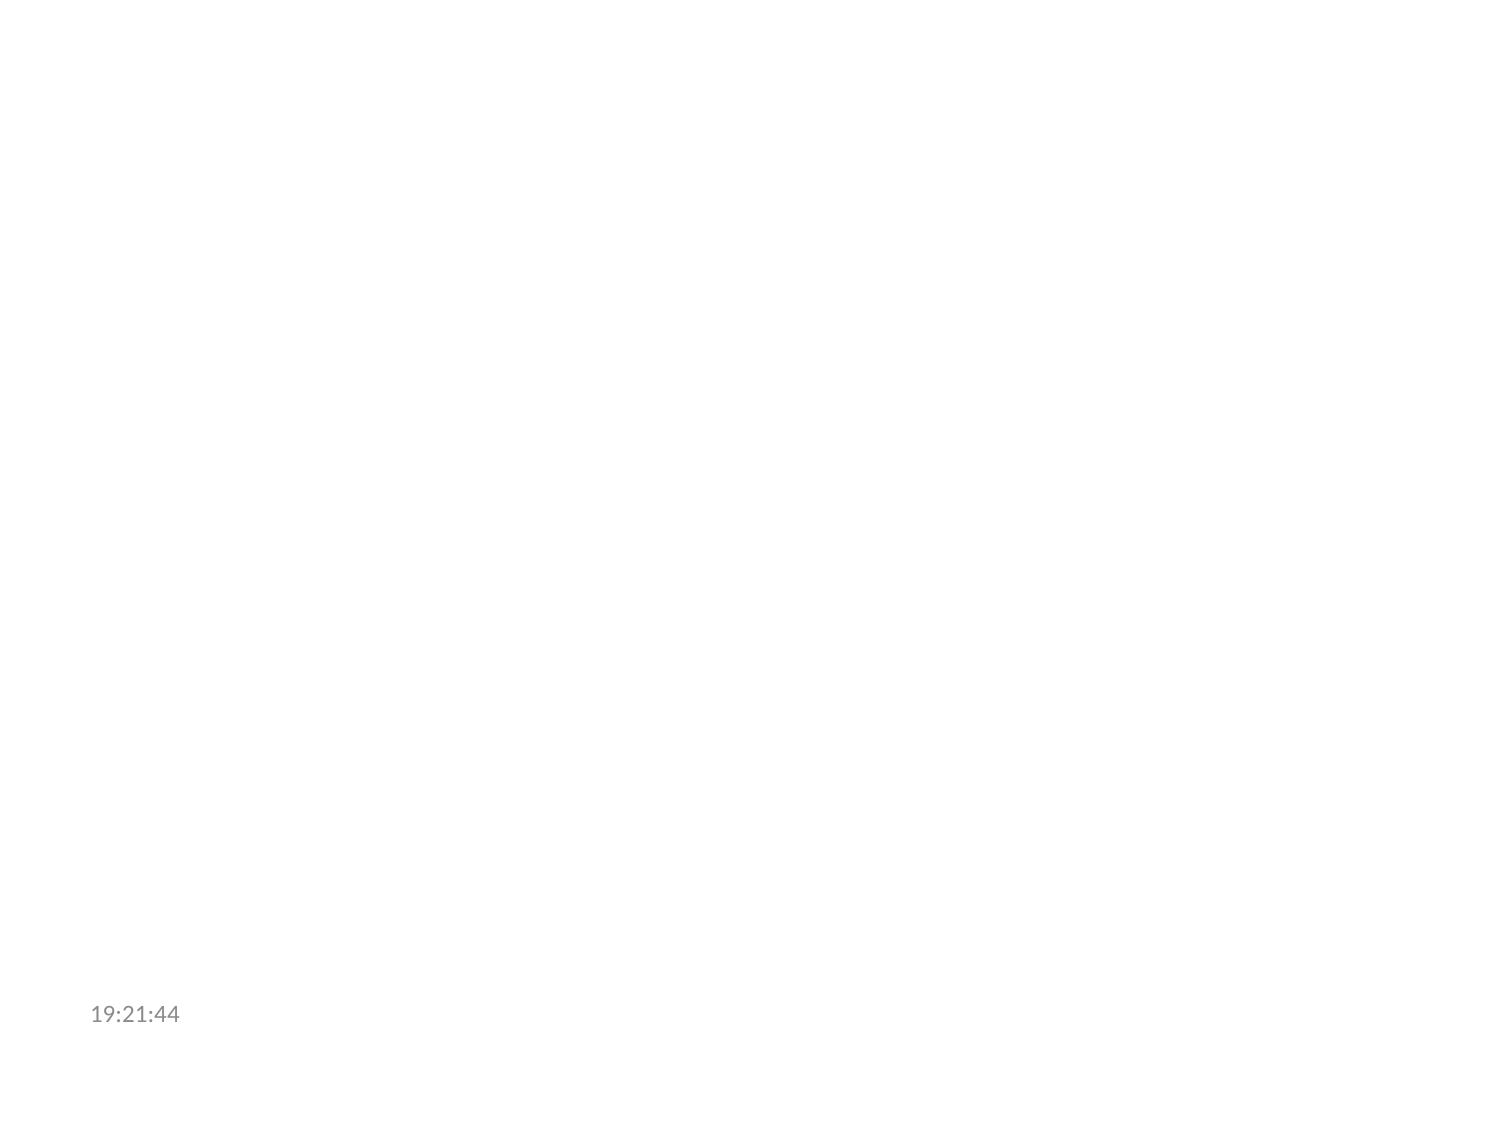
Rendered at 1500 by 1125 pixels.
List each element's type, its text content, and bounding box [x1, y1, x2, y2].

text_box 15:35:09 [75, 982, 425, 1043]
